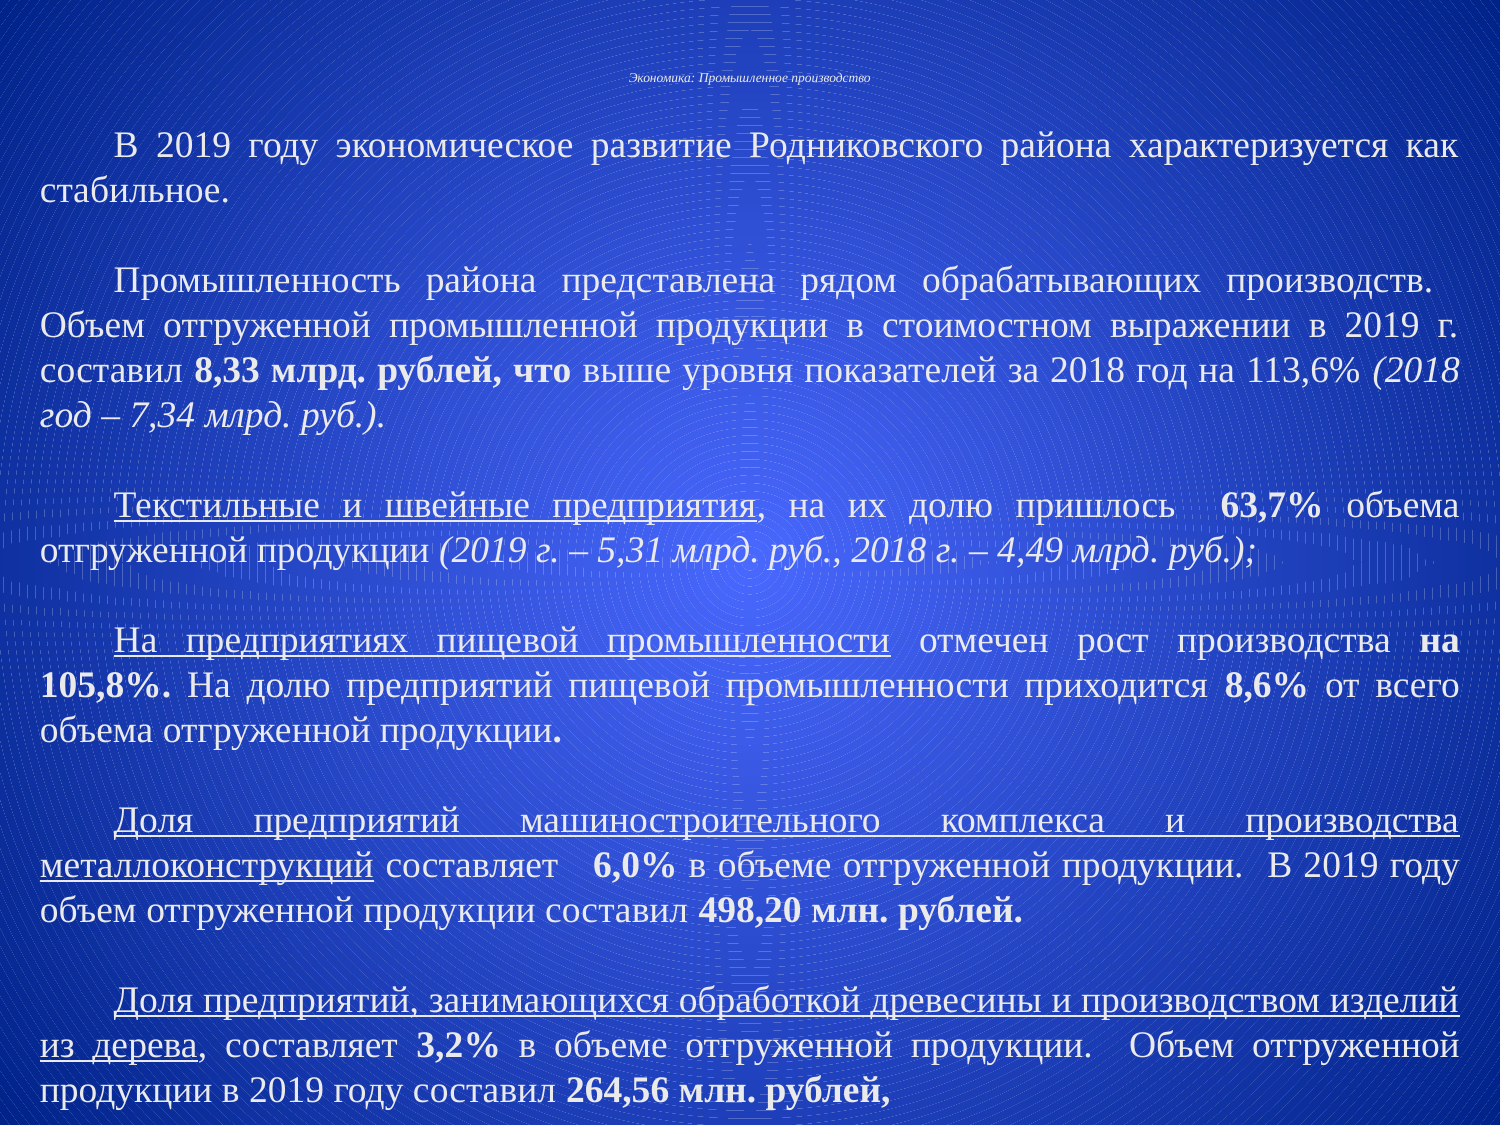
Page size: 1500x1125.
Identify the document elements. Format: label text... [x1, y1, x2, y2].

title Экономика: Промышленное производство [75, 45, 1425, 112]
list В 2019 году экономическое развитие Родниковского района характеризуется как стабильное. Промышленность района представлена рядом обрабатывающих производств. Объем отгруженной промышленной продукции в стоимостном выражении в 2019 г. составил 8,33 млрд. рублей, что выше уровня показателей за 2018 год на 113,6% (2018 год – 7,34 млрд. руб.). Текстильные и швейные предприятия, на их долю пришлось 63,7% объема отгруженной продукции (2019 г. – 5,31 млрд. руб., 2018 г. – 4,49 млрд. руб.); На предприятиях пищевой промышленности отмечен рост производства на 105,8%. На долю предприятий пищевой промышленности приходится 8,6% от всего объема отгруженной продукции. Доля предприятий машиностроительного комплекса и производства металлоконструкций составляет 6,0% в объеме отгруженной продукции. В 2019 году объем отгруженной продукции составил 498,20 млн. рублей. Доля предприятий, занимающихся обработкой древесины и производством изделий из дерева, составляет 3,2% в объеме отгруженной продукции. Объем отгруженной продукции в 2019 году составил 264,56 млн. рублей, [24, 112, 1475, 1088]
